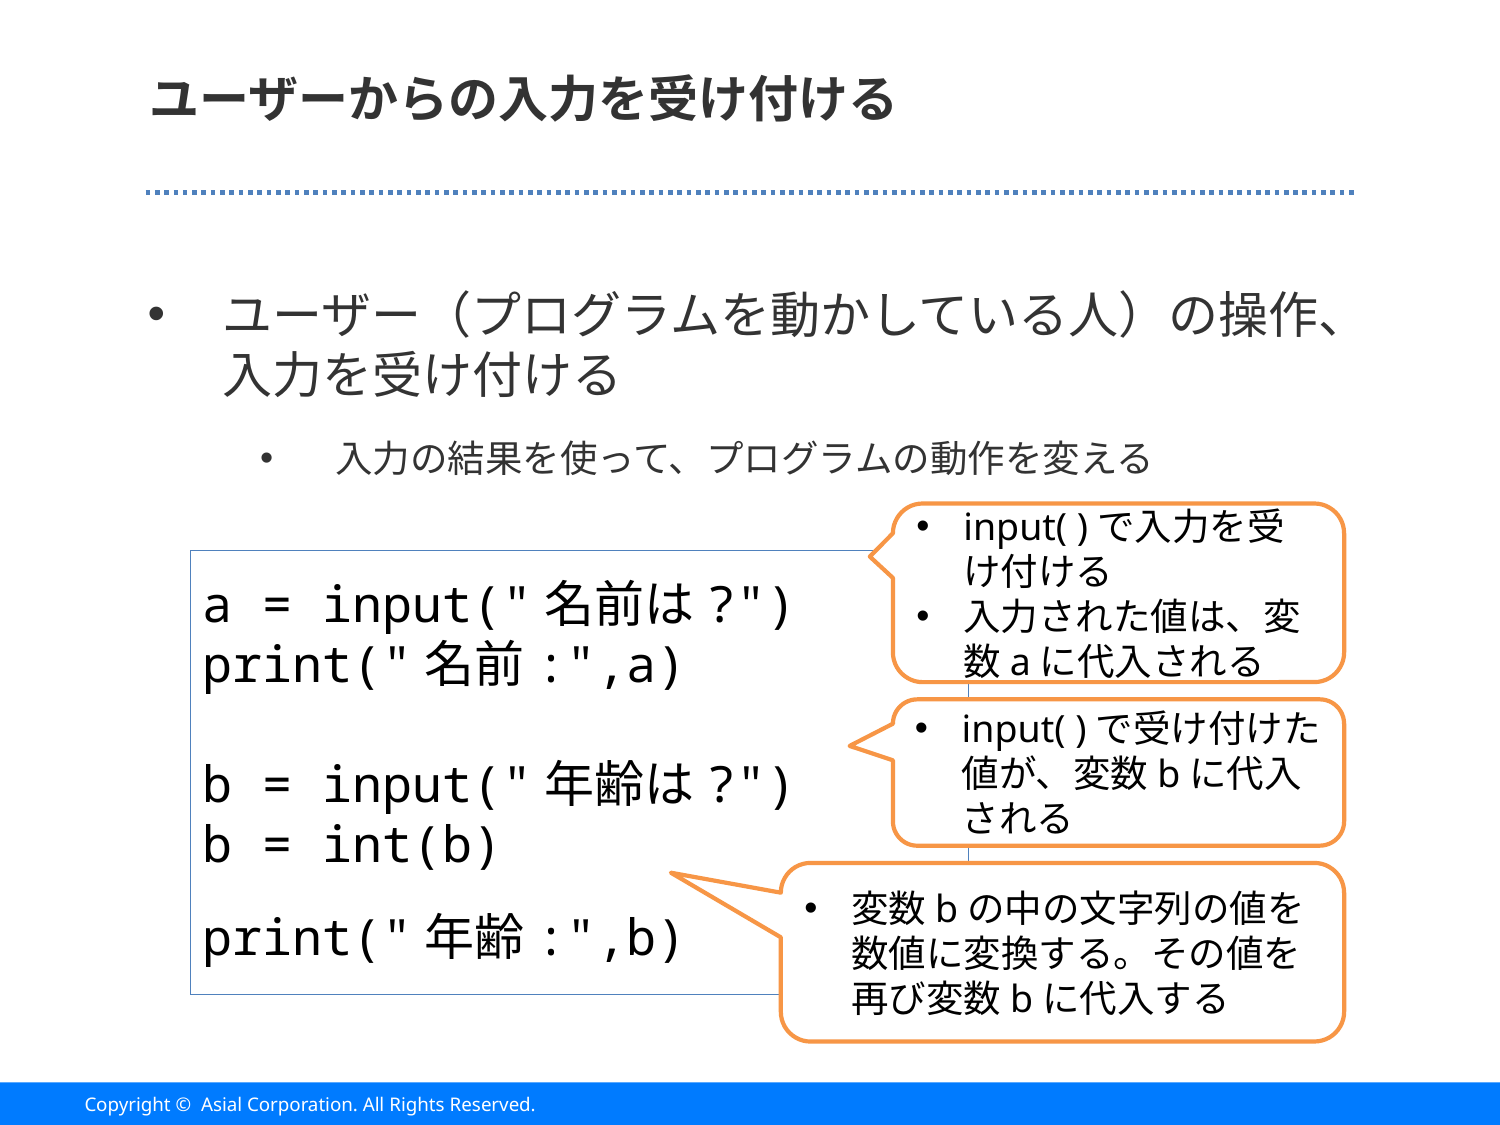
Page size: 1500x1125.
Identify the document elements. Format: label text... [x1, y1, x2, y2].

title ユーザーからの入力を受け付ける [134, 0, 1340, 195]
list ユーザー（プログラムを動かしている人）の操作、入力を受け付ける 入力の結果を使って、プログラムの動作を変える [147, 283, 1353, 858]
text_box 変数bの中の文字列の値を数値に変換する。その値を再び変数bに代入する [668, 860, 1347, 1044]
text_box a = input("名前は?") print("名前:",a) b = input("年齢は?") b = int(b) print("年齢:",b) [190, 550, 969, 995]
text_box input( )で入力を受け付ける 入力された値は、変数aに代入される [867, 501, 1347, 685]
text_box input( )で受け付けた値が、変数bに代入される [847, 697, 1347, 848]
